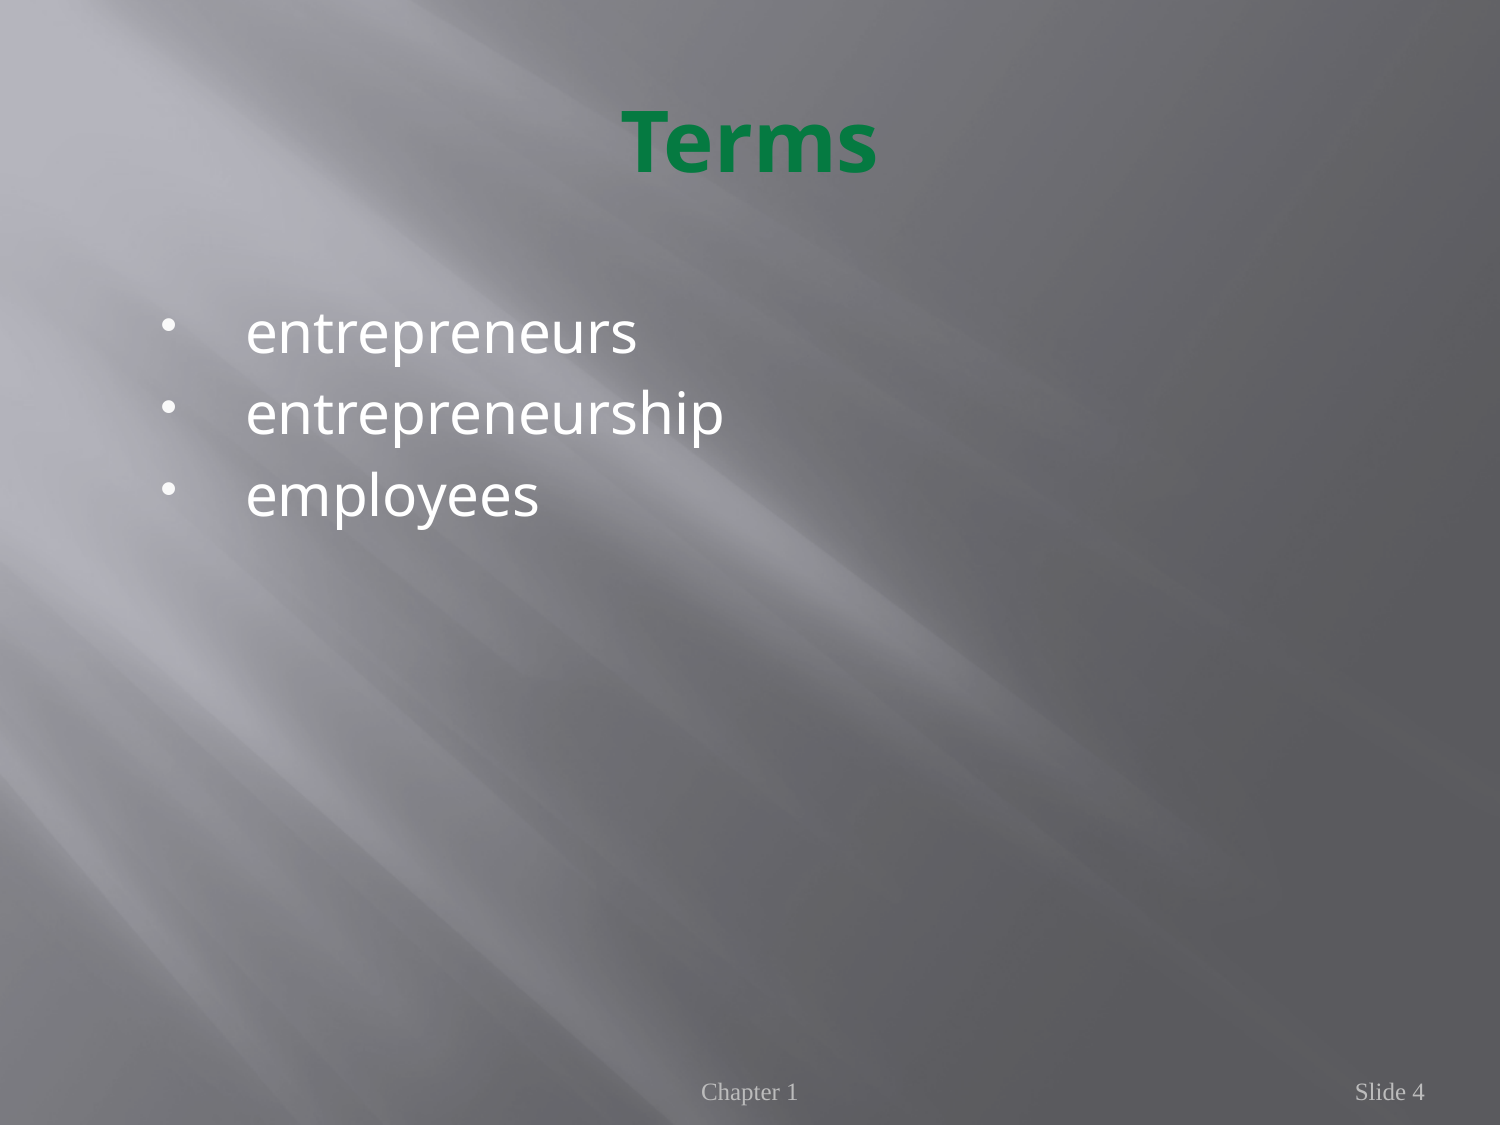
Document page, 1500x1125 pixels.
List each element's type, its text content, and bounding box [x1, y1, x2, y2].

list entrepreneurs entrepreneurship employees [125, 287, 1400, 938]
slide_number Slide 4 [1299, 1052, 1425, 1113]
footer Chapter 1 [512, 1052, 988, 1113]
title Terms [75, 45, 1425, 233]
